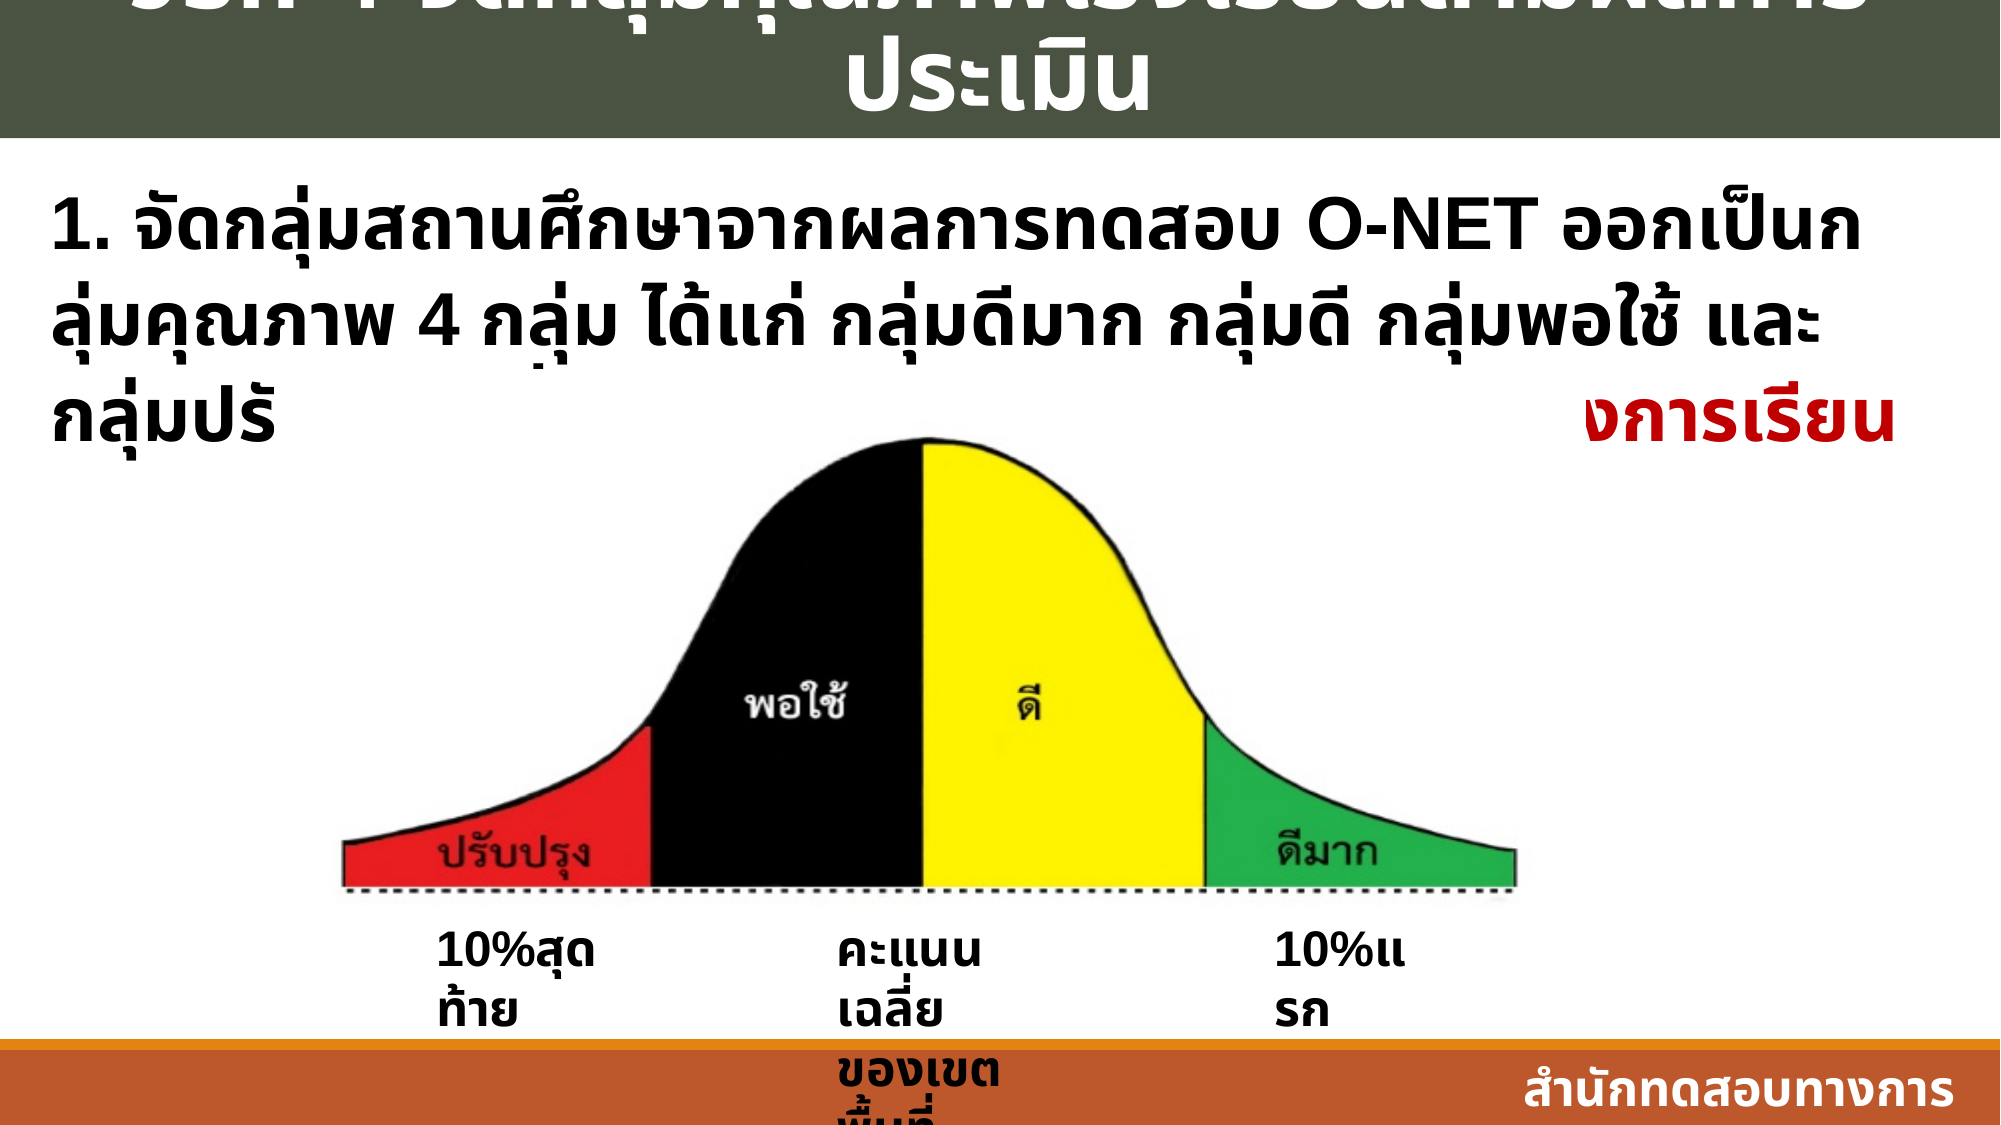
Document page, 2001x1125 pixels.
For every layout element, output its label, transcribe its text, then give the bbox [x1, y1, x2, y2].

text_box 10%สุดท้าย [420, 919, 632, 985]
text_box 1. จัดกลุ่มสถานศึกษาจากผลการทดสอบ O-NET ออกเป็นกลุ่มคุณภาพ 4 กลุ่ม ได้แก่ กลุ่มดีมาก กลุ่มดี กลุ่มพอใช้ และกลุ่มปรับปรุง เพื่อจัดทำแผนยกระดับผลสัมฤทธิ์ทางการเรียน [35, 160, 1965, 370]
text_box 10%แรก [1259, 919, 1427, 985]
picture [274, 369, 1586, 909]
text_box สำนักทดสอบทางการศึกษา สพฐ. [1508, 1049, 1995, 1125]
title วิธีที่ 4 จัดกลุ่มคุณภาพโรงเรียนตามผลการประเมิน [0, 0, 2000, 139]
text_box คะแนนเฉลี่ย ของเขตพื้นที่ [821, 919, 1030, 1045]
